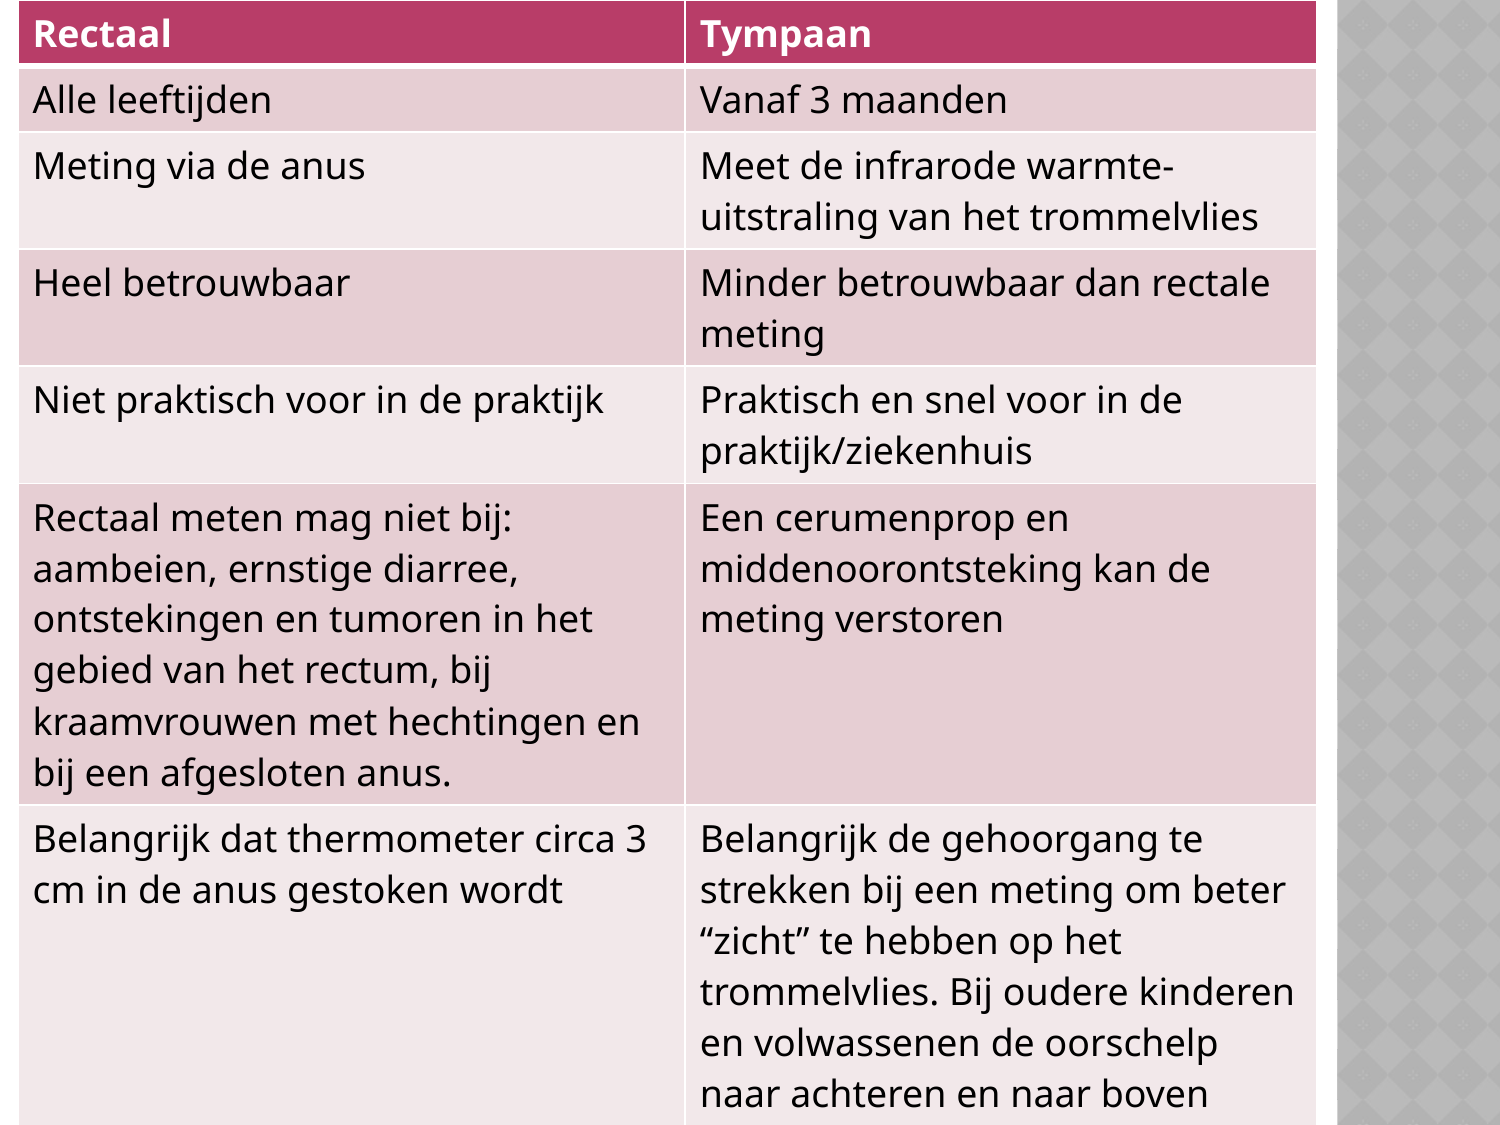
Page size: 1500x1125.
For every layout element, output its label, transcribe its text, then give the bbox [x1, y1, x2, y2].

table_cell Meting via de anus [19, 133, 684, 248]
table_header Tympaan [686, 1, 1316, 63]
table_cell Minder betrouwbaar dan rectale meting [686, 250, 1316, 365]
table_cell Praktisch en snel voor in de praktijk/ziekenhuis [686, 367, 1316, 483]
table_header Rectaal [19, 1, 684, 63]
table_cell Meet de infrarode warmte-uitstraling van het trommelvlies [686, 133, 1316, 248]
table_cell Belangrijk dat thermometer circa 3 cm in de anus gestoken wordt [19, 806, 684, 1125]
table_cell Belangrijk de gehoorgang te strekken bij een meting om beter “zicht” te hebben op het trommelvlies. Bij oudere kinderen en volwassenen de oorschelp naar achteren en naar boven trekken, bij kinderen jonger dan 1 jaar alleen licht naar achteren. [686, 806, 1316, 1125]
table_cell Rectaal meten mag niet bij: aambeien, ernstige diarree, ontstekingen en tumoren in het gebied van het rectum, bij kraamvrouwen met hechtingen en bij een afgesloten anus. [19, 484, 684, 804]
table_cell Vanaf 3 maanden [686, 69, 1316, 131]
table_cell Een cerumenprop en middenoorontsteking kan de meting verstoren [686, 484, 1316, 804]
table_cell Heel betrouwbaar [19, 250, 684, 365]
table_cell Niet praktisch voor in de praktijk [19, 367, 684, 483]
table_cell Alle leeftijden [19, 69, 684, 131]
